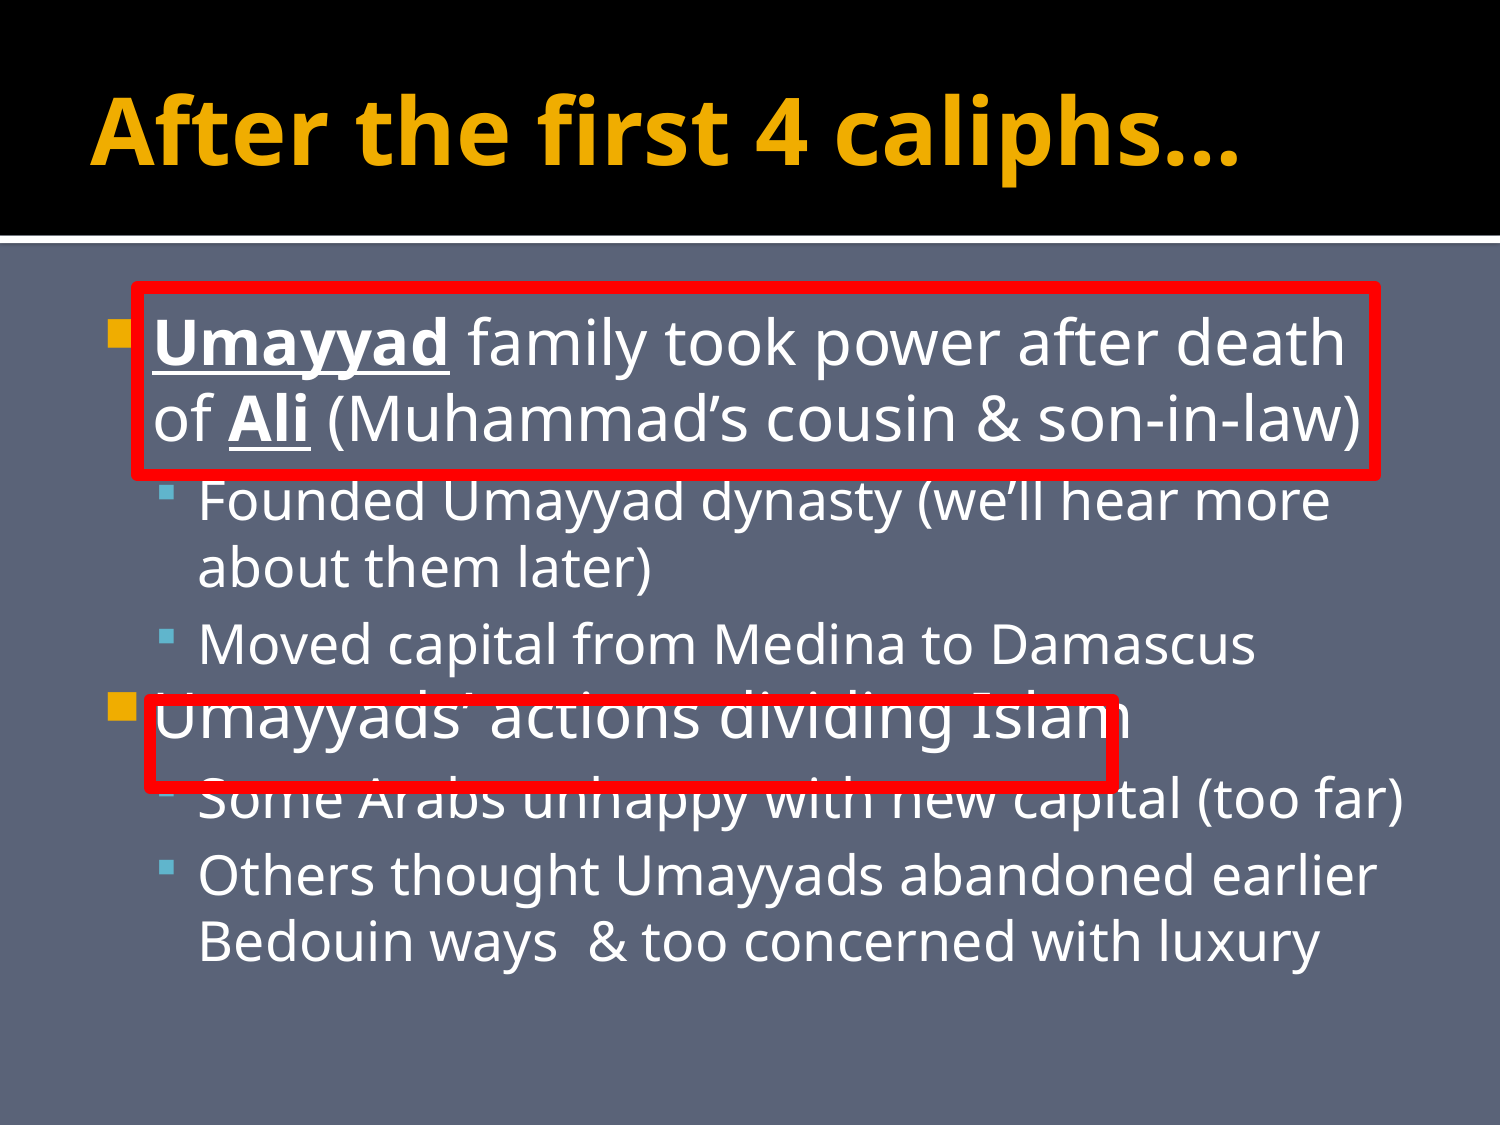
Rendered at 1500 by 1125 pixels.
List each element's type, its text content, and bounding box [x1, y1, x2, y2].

title After the first 4 caliphs… [75, 25, 1425, 231]
list Umayyad family took power after death of Ali (Muhammad’s cousin & son-in-law) Founded Umayyad dynasty (we’ll hear more about them later) Moved capital from Medina to Damascus Umayyads’ actions dividing Islam Some Arabs unhappy with new capital (too far) Others thought Umayyads abandoned earlier Bedouin ways & too concerned with luxury [75, 287, 1425, 1047]
text_box [134, 284, 1379, 479]
text_box [146, 696, 1116, 791]
